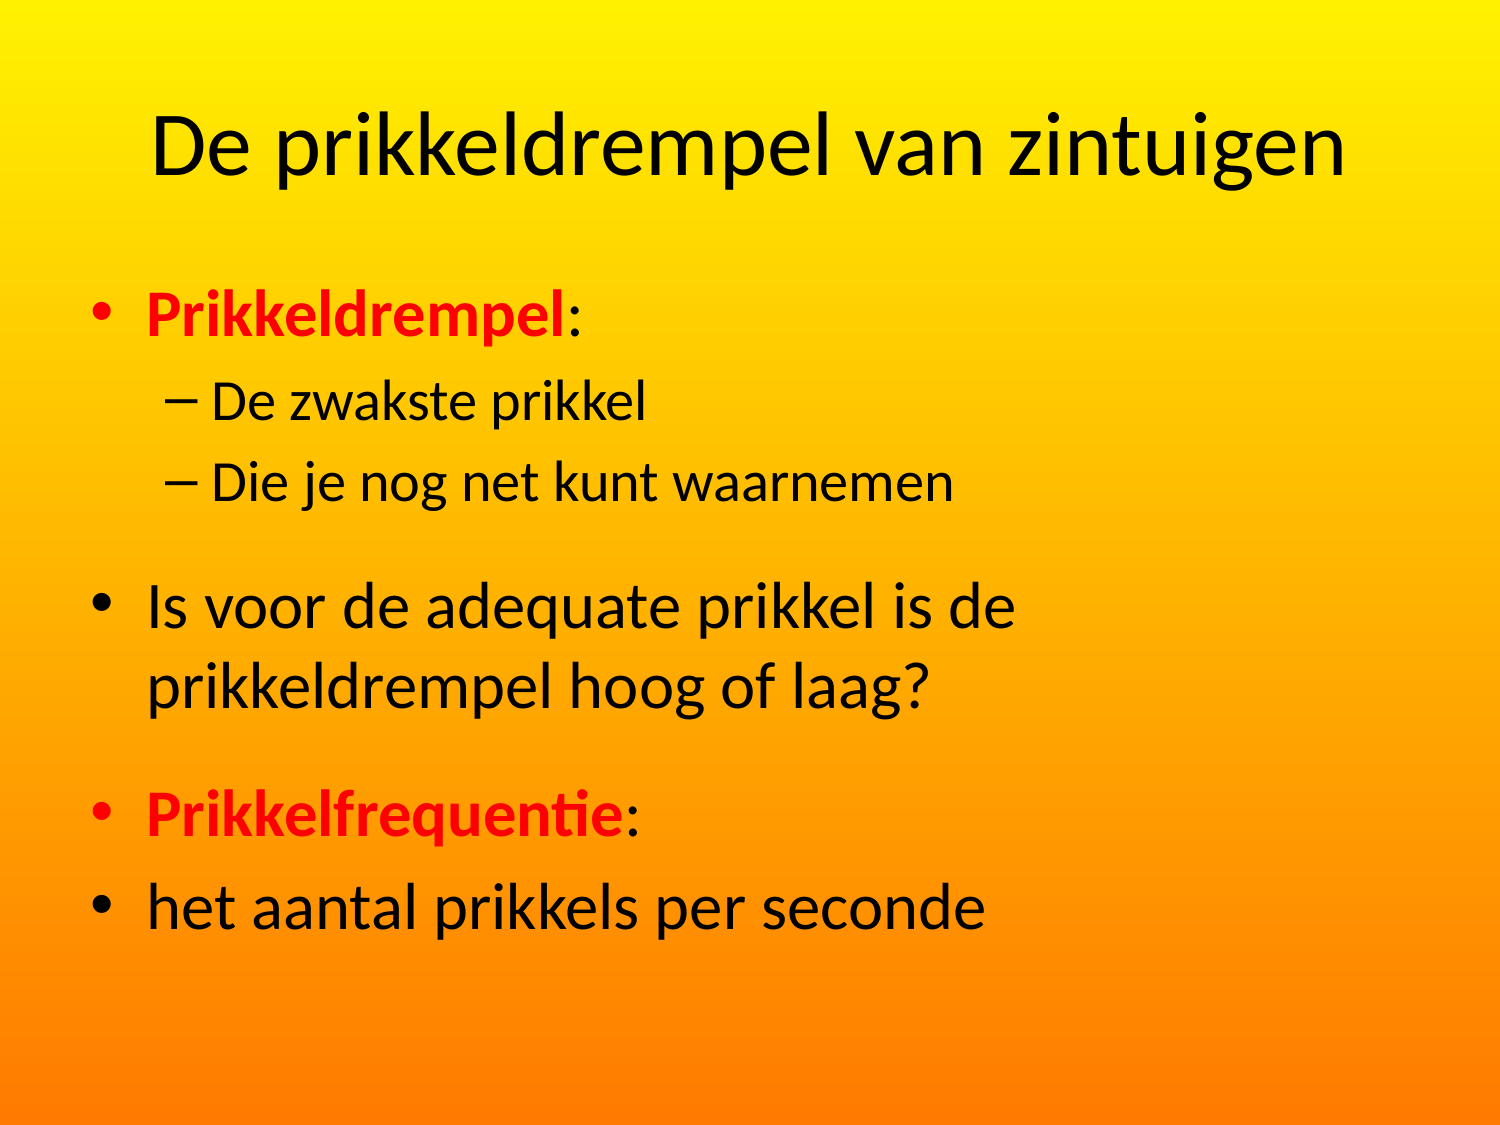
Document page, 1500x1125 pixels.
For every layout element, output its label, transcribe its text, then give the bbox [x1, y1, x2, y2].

list Prikkeldrempel: De zwakste prikkel Die je nog net kunt waarnemen Is voor de adequate prikkel is de prikkeldrempel hoog of laag? Prikkelfrequentie: het aantal prikkels per seconde [75, 262, 1425, 1106]
title De prikkeldrempel van zintuigen [75, 45, 1425, 233]
